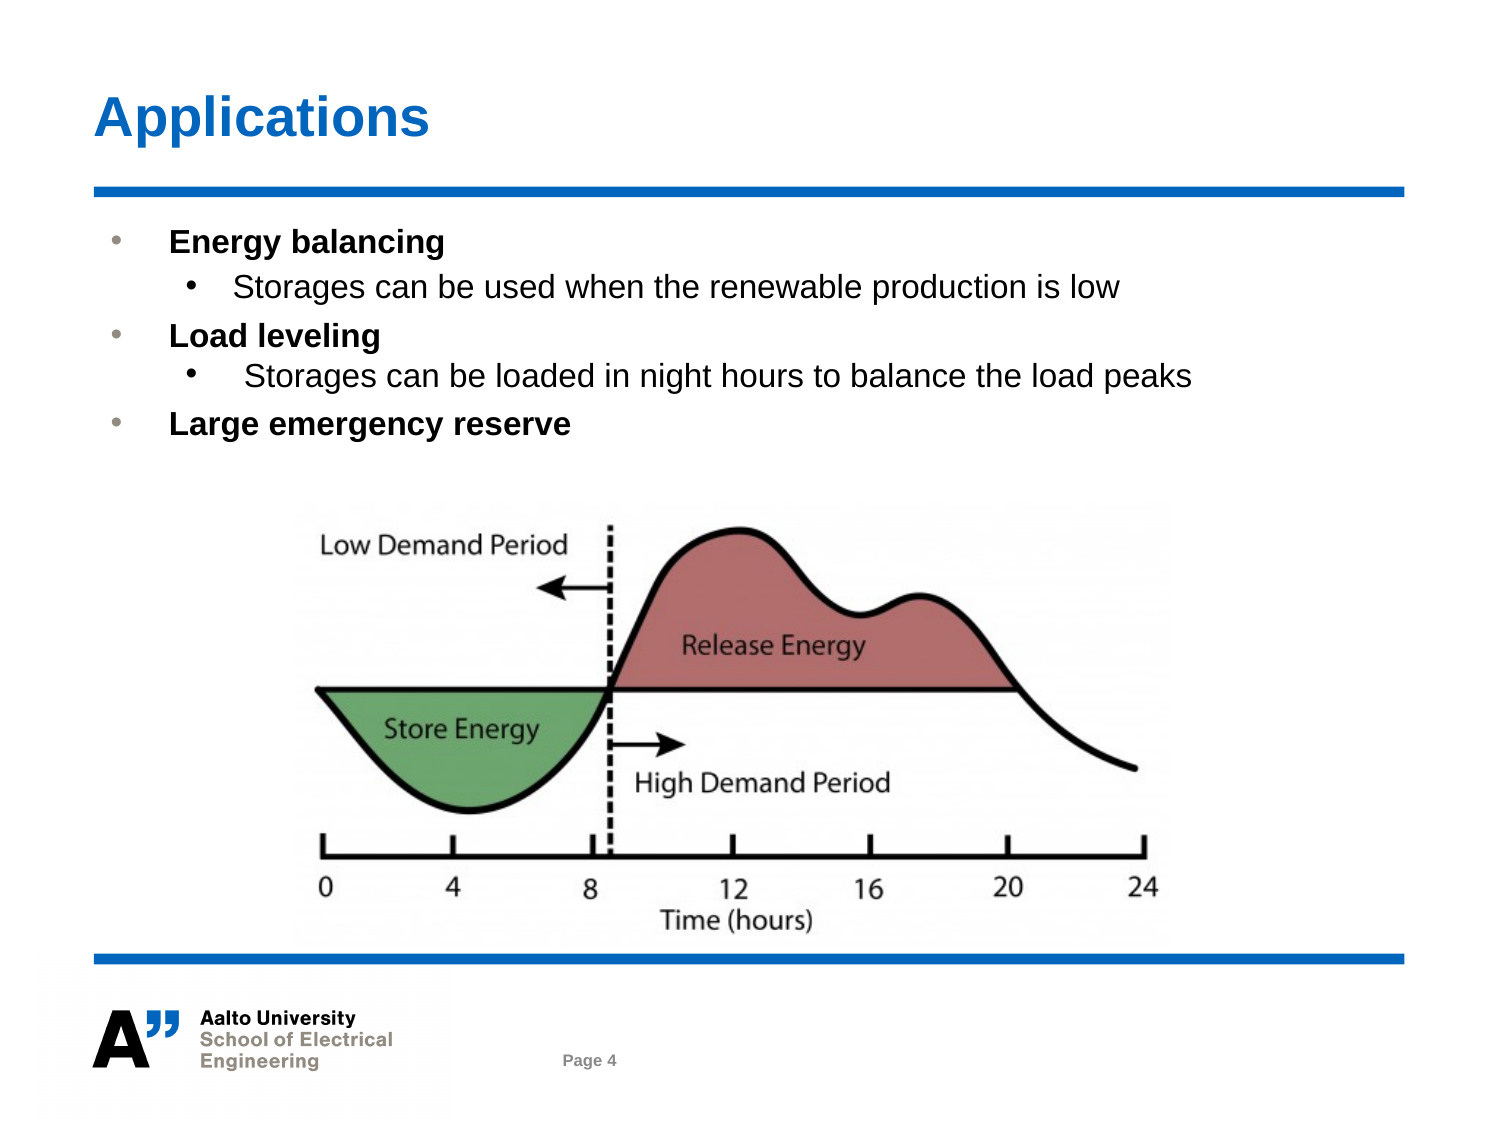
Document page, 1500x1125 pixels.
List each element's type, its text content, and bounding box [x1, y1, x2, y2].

list Energy balancing Storages can be used when the renewable production is low Load leveling Storages can be loaded in night hours to balance the load peaks Large emergency reserve [93, 228, 1304, 890]
slide_number Page 4 [562, 1050, 816, 1071]
title Applications [93, 80, 1369, 228]
picture [292, 503, 1170, 950]
picture [35, 953, 449, 1125]
